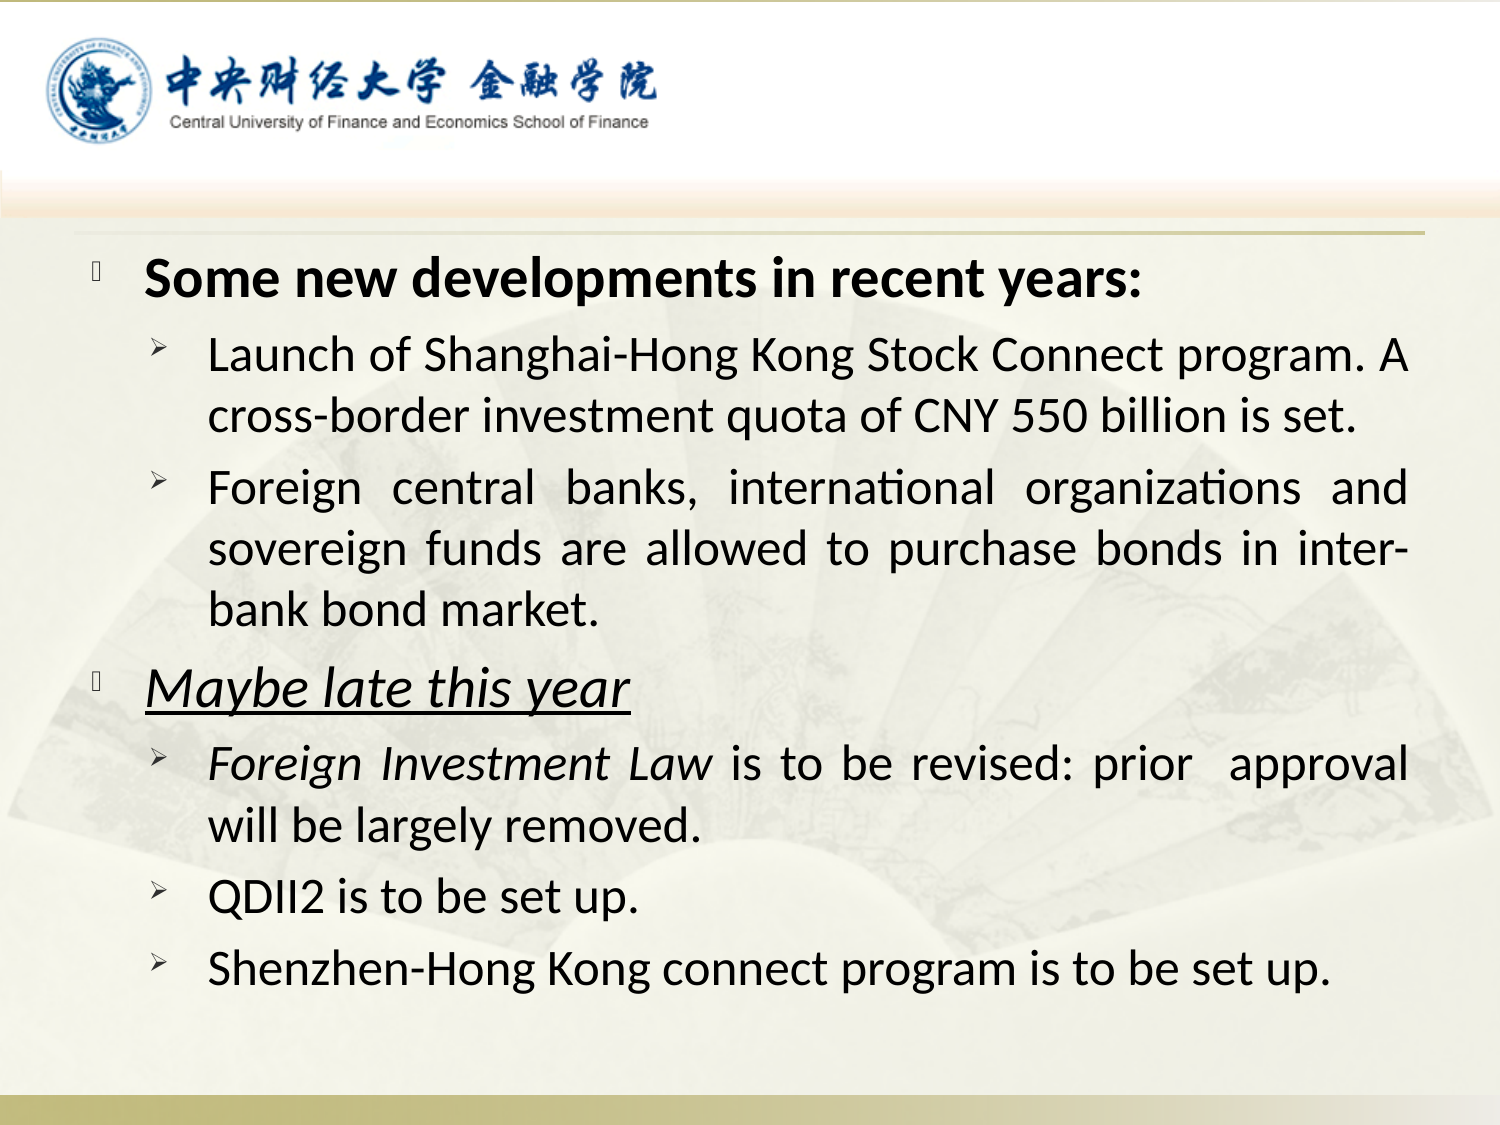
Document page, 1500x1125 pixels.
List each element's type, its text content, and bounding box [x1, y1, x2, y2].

list Some new developments in recent years: Launch of Shanghai-Hong Kong Stock Connect program. A cross-border investment quota of CNY 550 billion is set. Foreign central banks, international organizations and sovereign funds are allowed to purchase bonds in inter-bank bond market. Maybe late this year Foreign Investment Law is to be revised: prior approval will be largely removed. QDII2 is to be set up. Shenzhen-Hong Kong connect program is to be set up. [76, 231, 1425, 1071]
picture [0, 2, 1500, 218]
